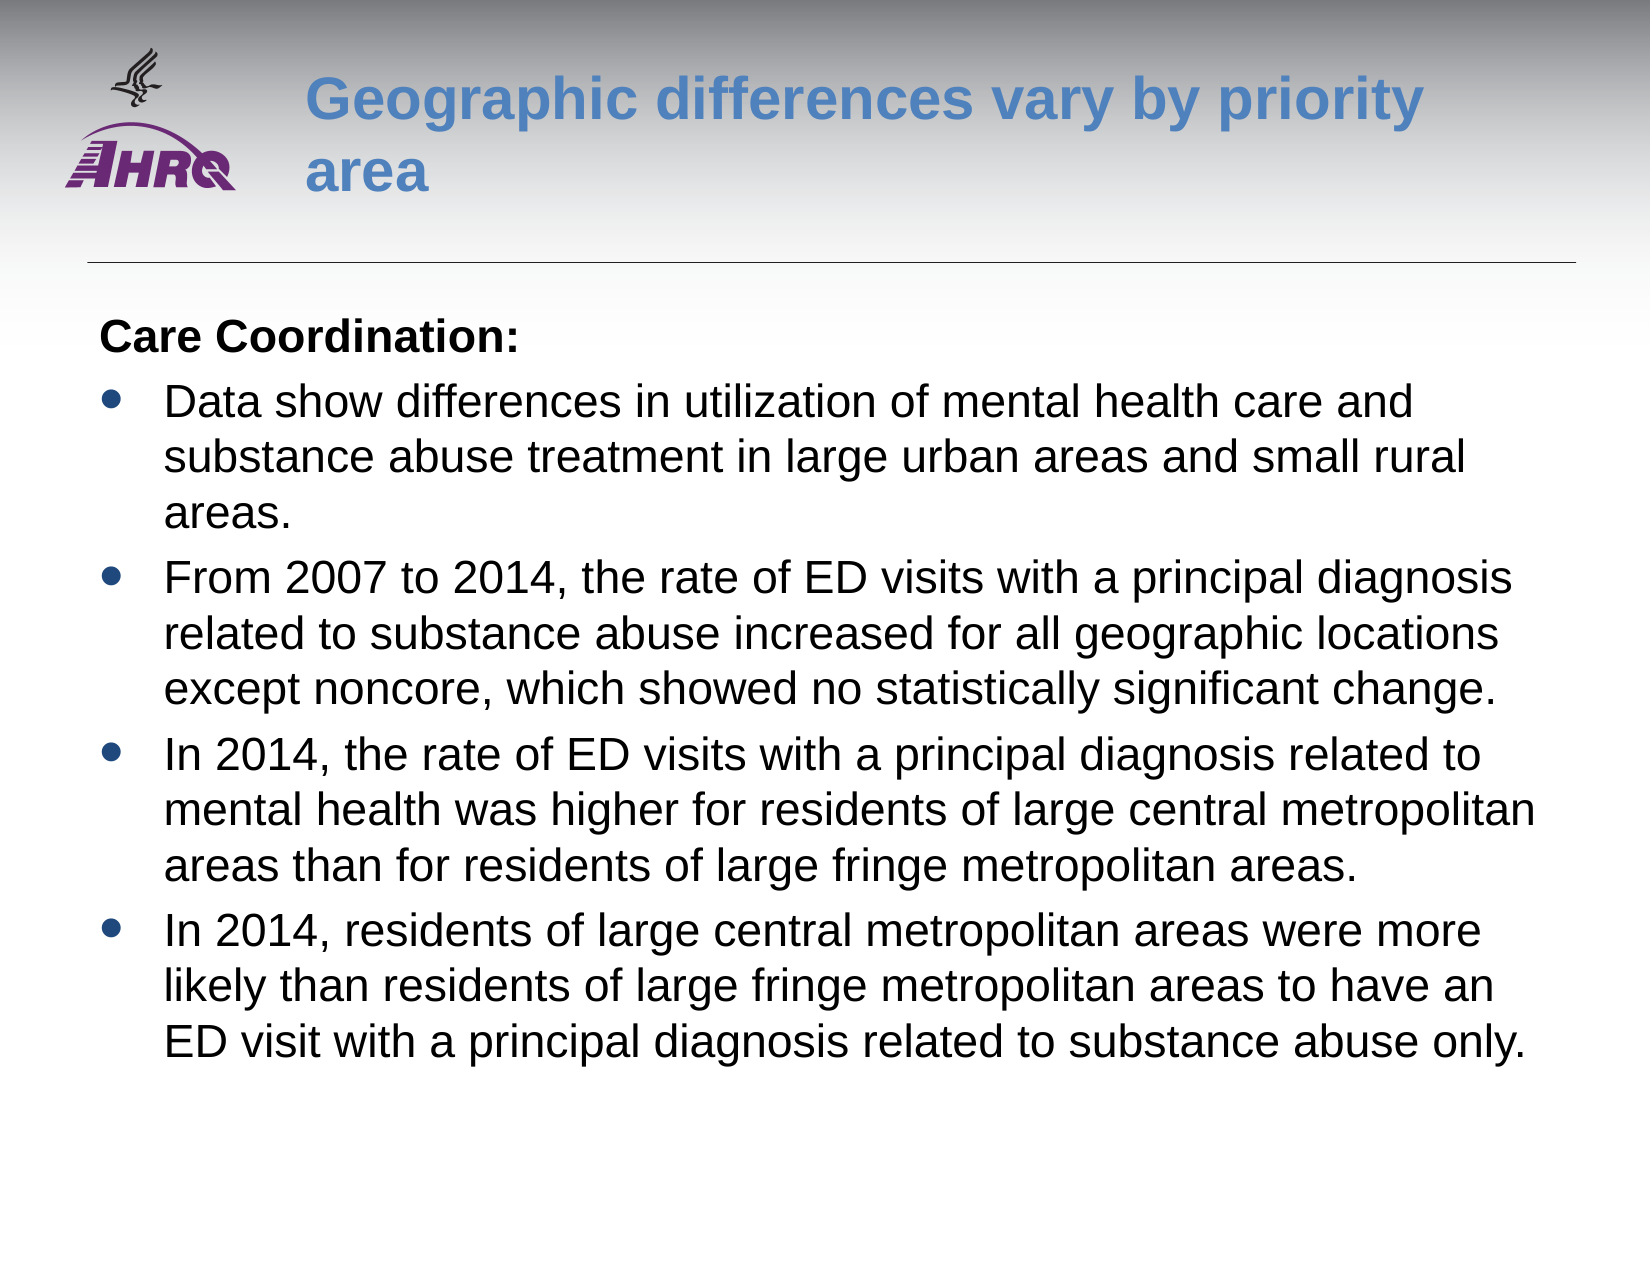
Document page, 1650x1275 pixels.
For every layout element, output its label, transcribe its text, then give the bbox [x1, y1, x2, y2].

list Care Coordination: Data show differences in utilization of mental health care and substance abuse treatment in large urban areas and small rural areas. From 2007 to 2014, the rate of ED visits with a principal diagnosis related to substance abuse increased for all geographic locations except noncore, which showed no statistically significant change. In 2014, the rate of ED visits with a principal diagnosis related to mental health was higher for residents of large central metropolitan areas than for residents of large fringe metropolitan areas. In 2014, residents of large central metropolitan areas were more likely than residents of large fringe metropolitan areas to have an ED visit with a principal diagnosis related to substance abuse only. [82, 297, 1568, 1100]
title Geographic differences vary by priority area [288, 51, 1568, 213]
picture [0, 0, 1650, 1275]
